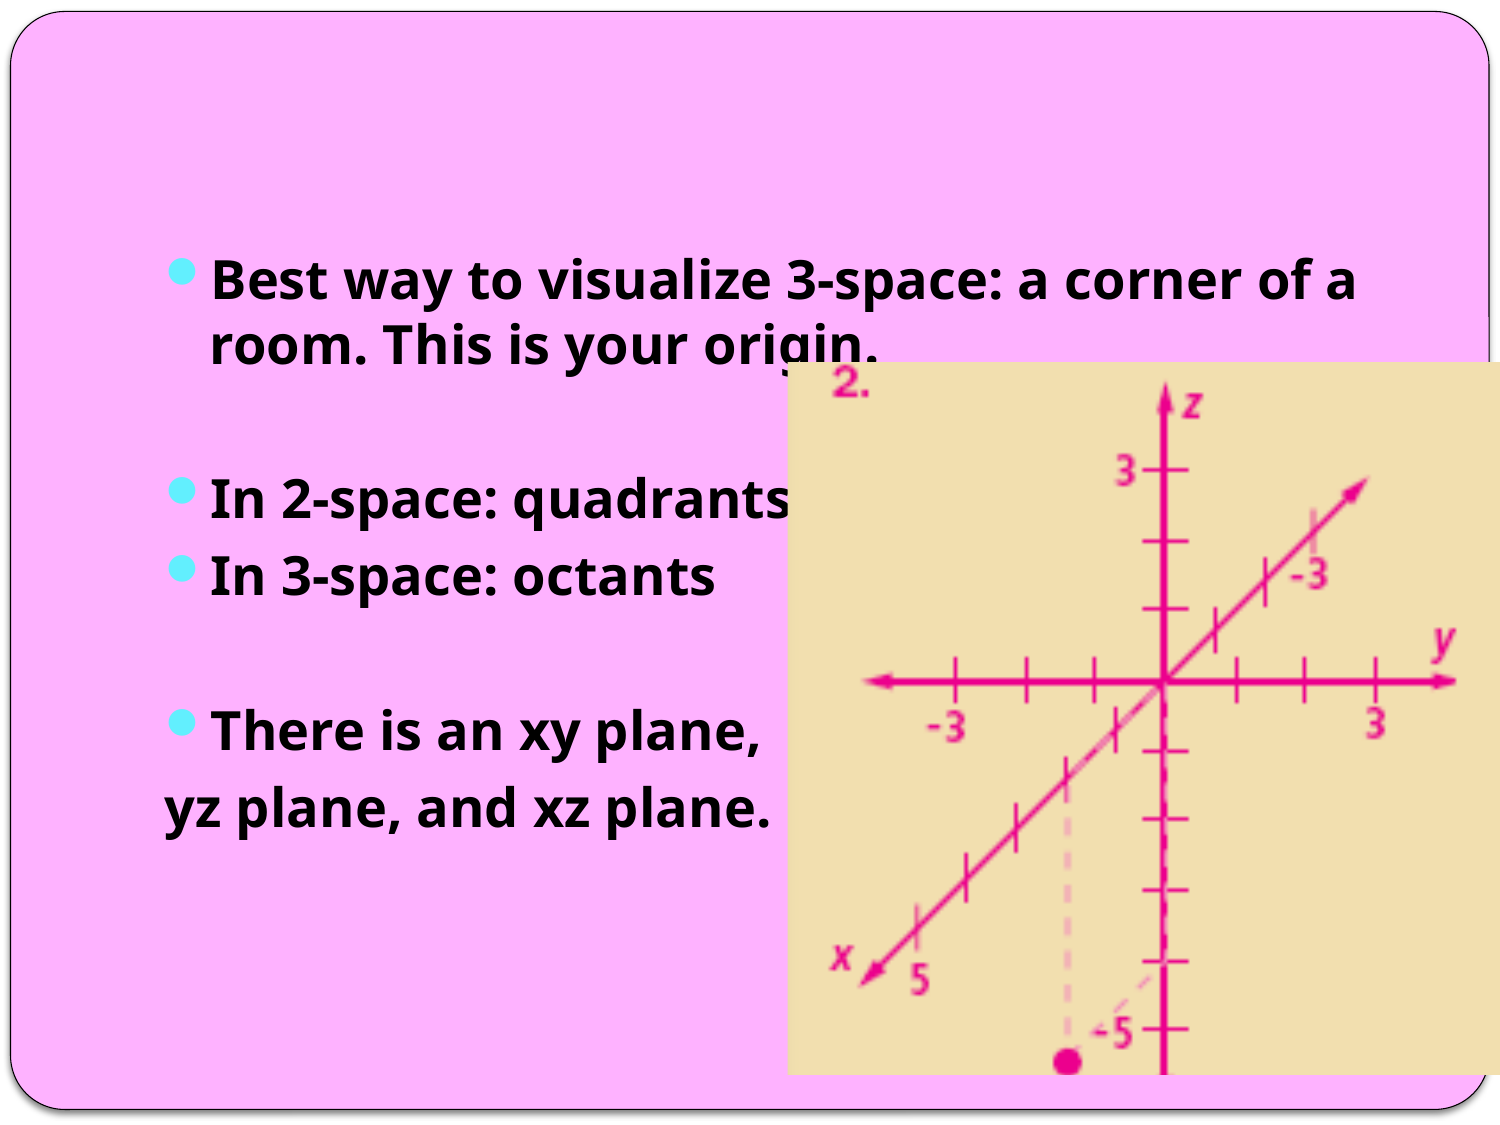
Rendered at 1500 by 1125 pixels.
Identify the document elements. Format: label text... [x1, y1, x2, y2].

picture [787, 362, 1500, 1076]
list Best way to visualize 3-space: a corner of a room. This is your origin. In 2-space: quadrants In 3-space: octants There is an xy plane, yz plane, and xz plane. [150, 237, 1425, 988]
